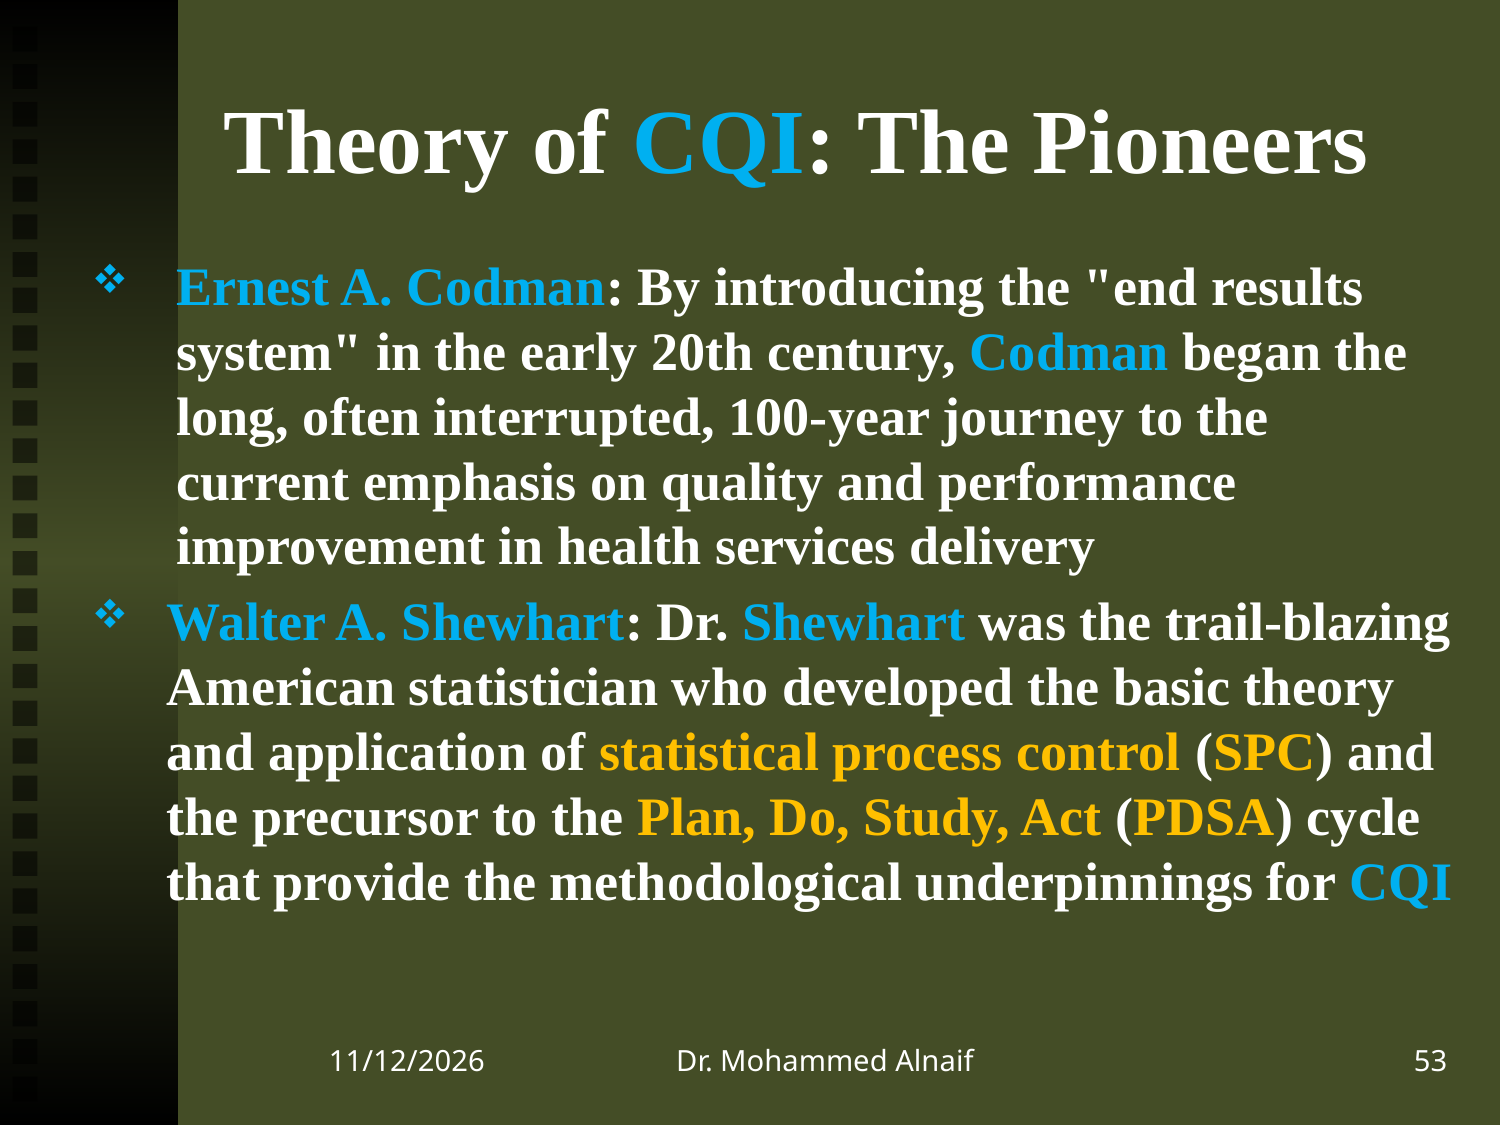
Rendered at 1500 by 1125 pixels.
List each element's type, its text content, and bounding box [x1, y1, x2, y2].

footer Dr. Mohammed Alnaif [587, 1024, 1063, 1101]
subtitle Ernest A. Codman: By introducing the "end results system" in the early 20th century, Codman began the long, often interrupted, 100-year jour­ney to the current emphasis on quality and performance improvement in health services delivery Walter A. Shewhart: Dr. Shewhart was the trail-blazing American statistician who developed the basic theory and application of statistical process control (SPC) and the precursor to the Plan, Do, Study, Act (PDSA) cycle that provide the methodological underpinnings for CQI [76, 243, 1471, 988]
slide_number 53 [1149, 1024, 1463, 1101]
title Theory of CQI: The Pioneers [159, 42, 1435, 231]
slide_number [187, 1024, 501, 1101]
